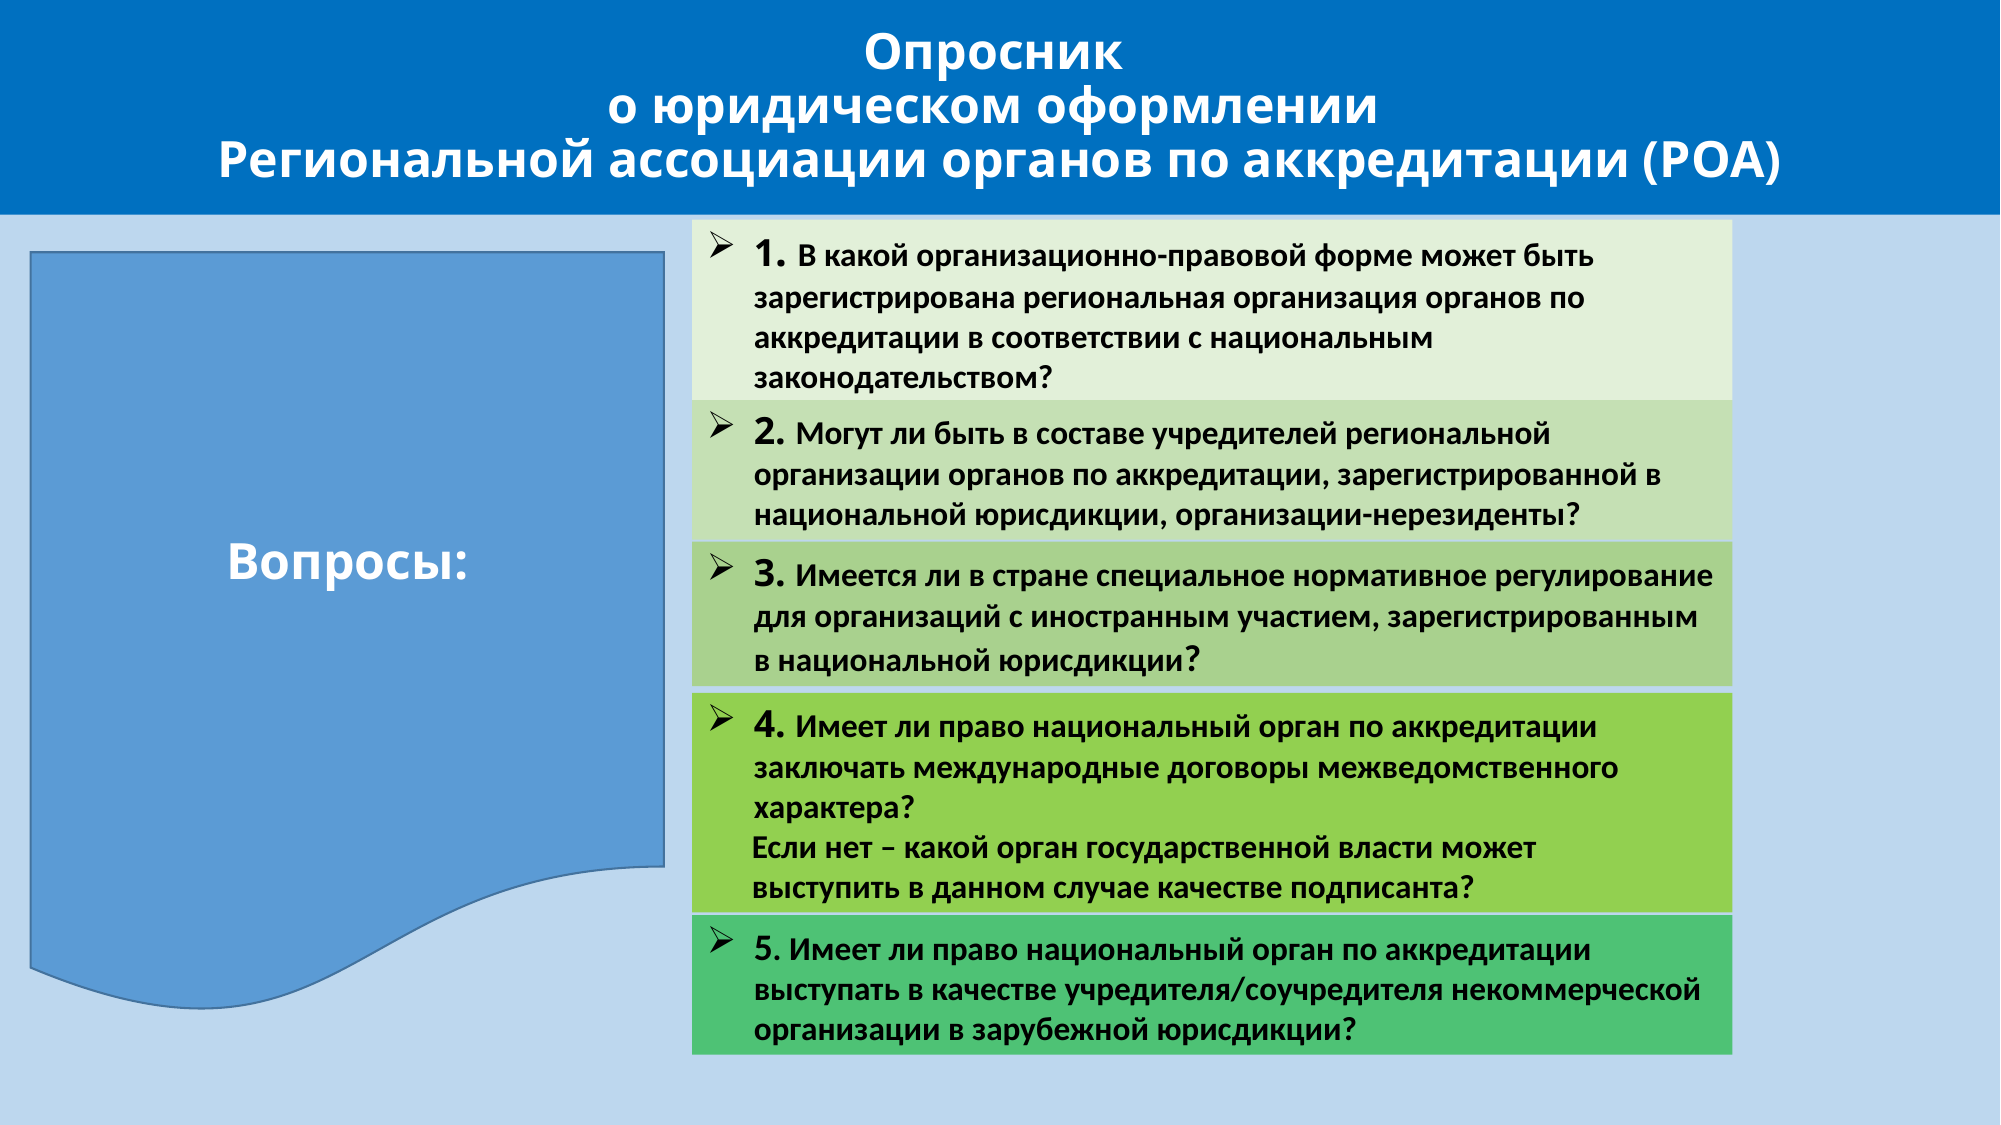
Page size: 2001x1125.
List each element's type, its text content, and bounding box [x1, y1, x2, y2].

title Опросник о юридическом оформлении Региональной ассоциации органов по аккредитации (РОА) [0, 0, 2000, 215]
text_box Вопросы: [29, 251, 665, 1010]
text_box 5. Имеет ли право национальный орган по аккредитации выступать в качестве учредителя/соучредителя некоммерческой организации в зарубежной юрисдикции? [692, 915, 1733, 1055]
text_box 2. Могут ли быть в составе учредителей региональной организации органов по аккредитации, зарегистрированной в национальной юрисдикции, организации-нерезиденты? [692, 400, 1733, 540]
text_box 4. Имеет ли право национальный орган по аккредитации заключать международные договоры межведомственного характера? Если нет – какой орган государственной власти может выступить в данном случае качестве подписанта? [692, 692, 1733, 913]
text_box 3. Имеется ли в стране специальное нормативное регулирование для организаций с иностранным участием, зарегистрированным в национальной юрисдикции? [692, 541, 1733, 687]
text_box 1. В какой организационно-правовой форме может быть зарегистрирована региональная организация органов по аккредитации в соответствии с национальным законодательством? [691, 219, 1733, 401]
